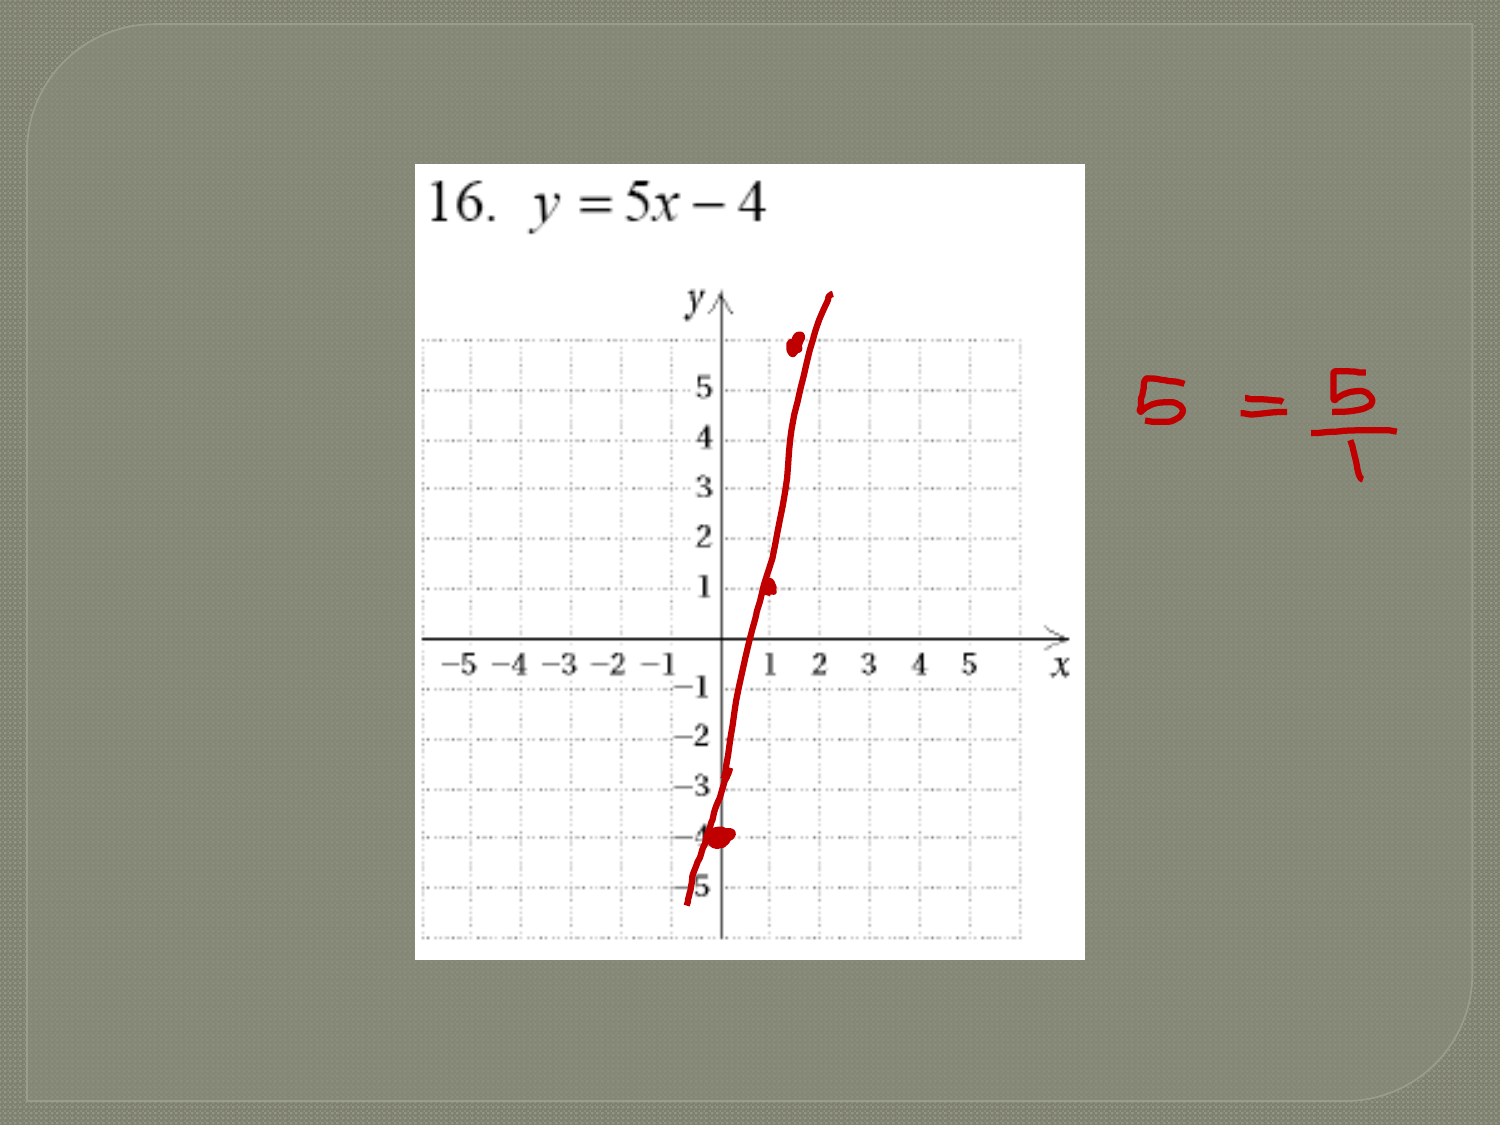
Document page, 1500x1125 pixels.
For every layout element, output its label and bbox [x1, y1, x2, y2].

text_box [1138, 377, 1185, 423]
text_box [1240, 411, 1288, 416]
text_box [1349, 439, 1364, 481]
text_box [1245, 397, 1284, 403]
picture [414, 164, 1086, 961]
text_box [1311, 429, 1397, 434]
text_box [1332, 370, 1374, 413]
